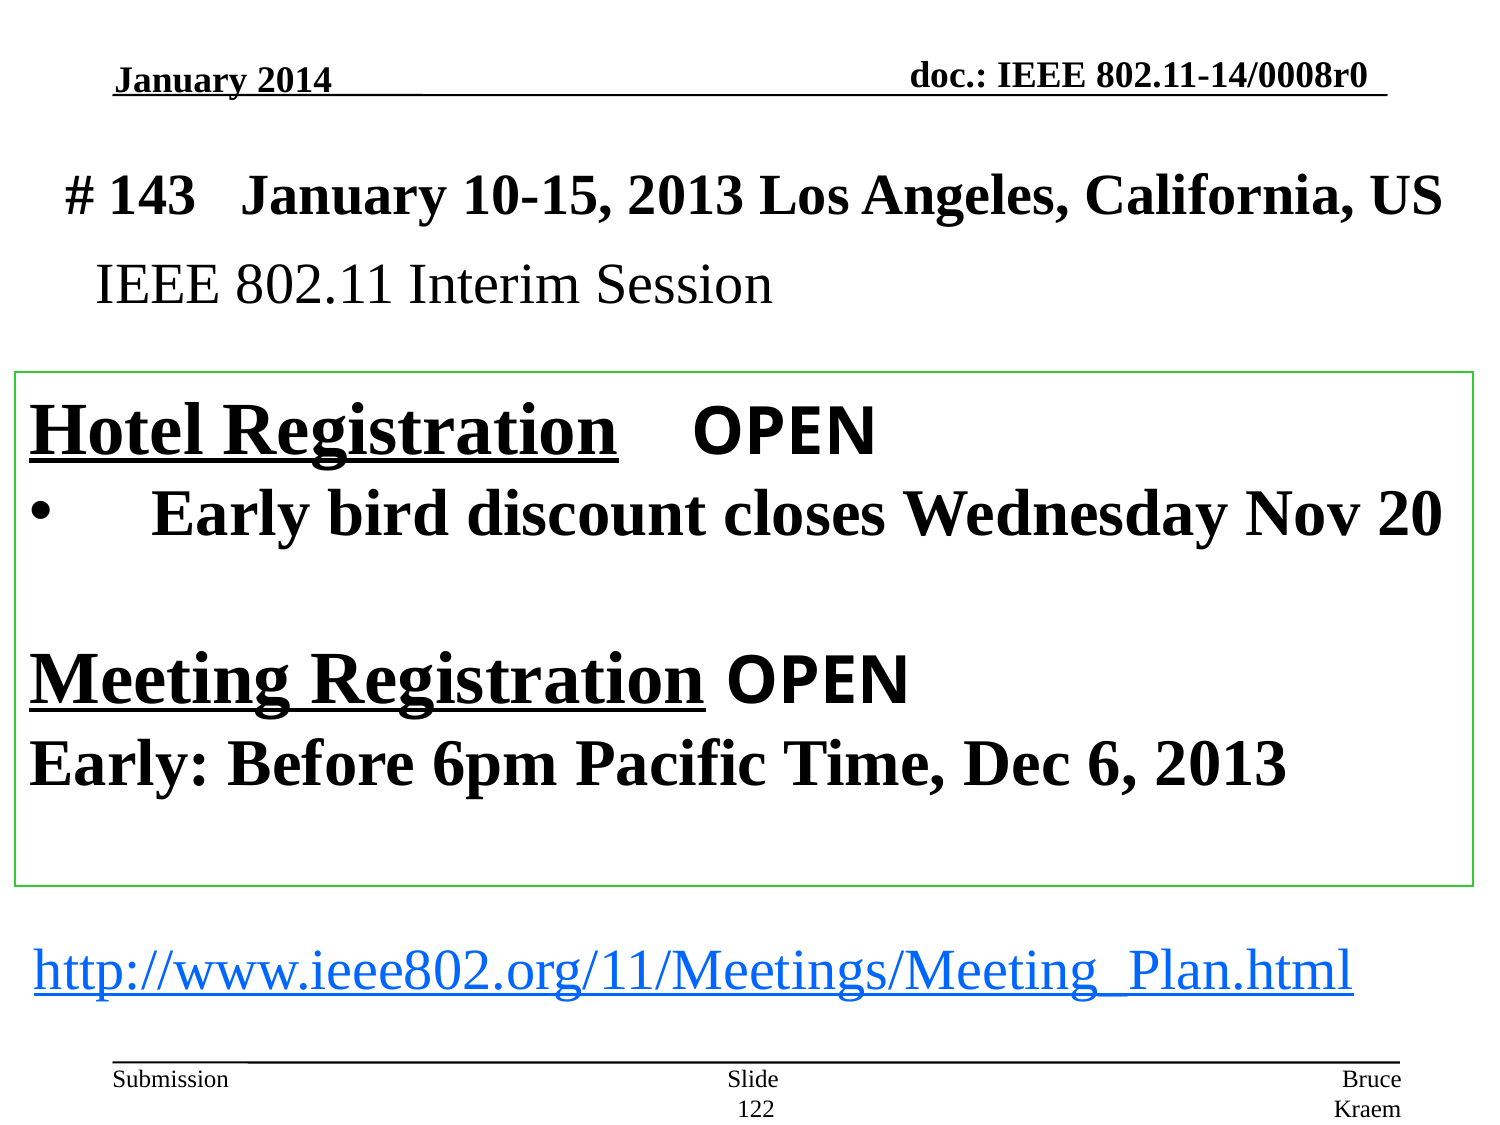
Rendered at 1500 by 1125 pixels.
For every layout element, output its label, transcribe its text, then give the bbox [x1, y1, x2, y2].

text_box IEEE 802.11 Interim Session [80, 238, 1434, 371]
footer Bruce Kraemer, Marvell [1325, 1062, 1402, 1093]
slide_number Slide 122 [714, 1062, 798, 1093]
text_box http://www.ieee802.org/11/Meetings/Meeting_Plan.html [19, 924, 1369, 1009]
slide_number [114, 54, 366, 100]
title # 143 January 10-15, 2013 Los Angeles, California, US [36, 143, 1473, 239]
text_box Hotel Registration OPEN Early bird discount closes Wednesday Nov 20 Meeting Registration OPEN Early: Before 6pm Pacific Time, Dec 6, 2013 [14, 371, 1473, 887]
